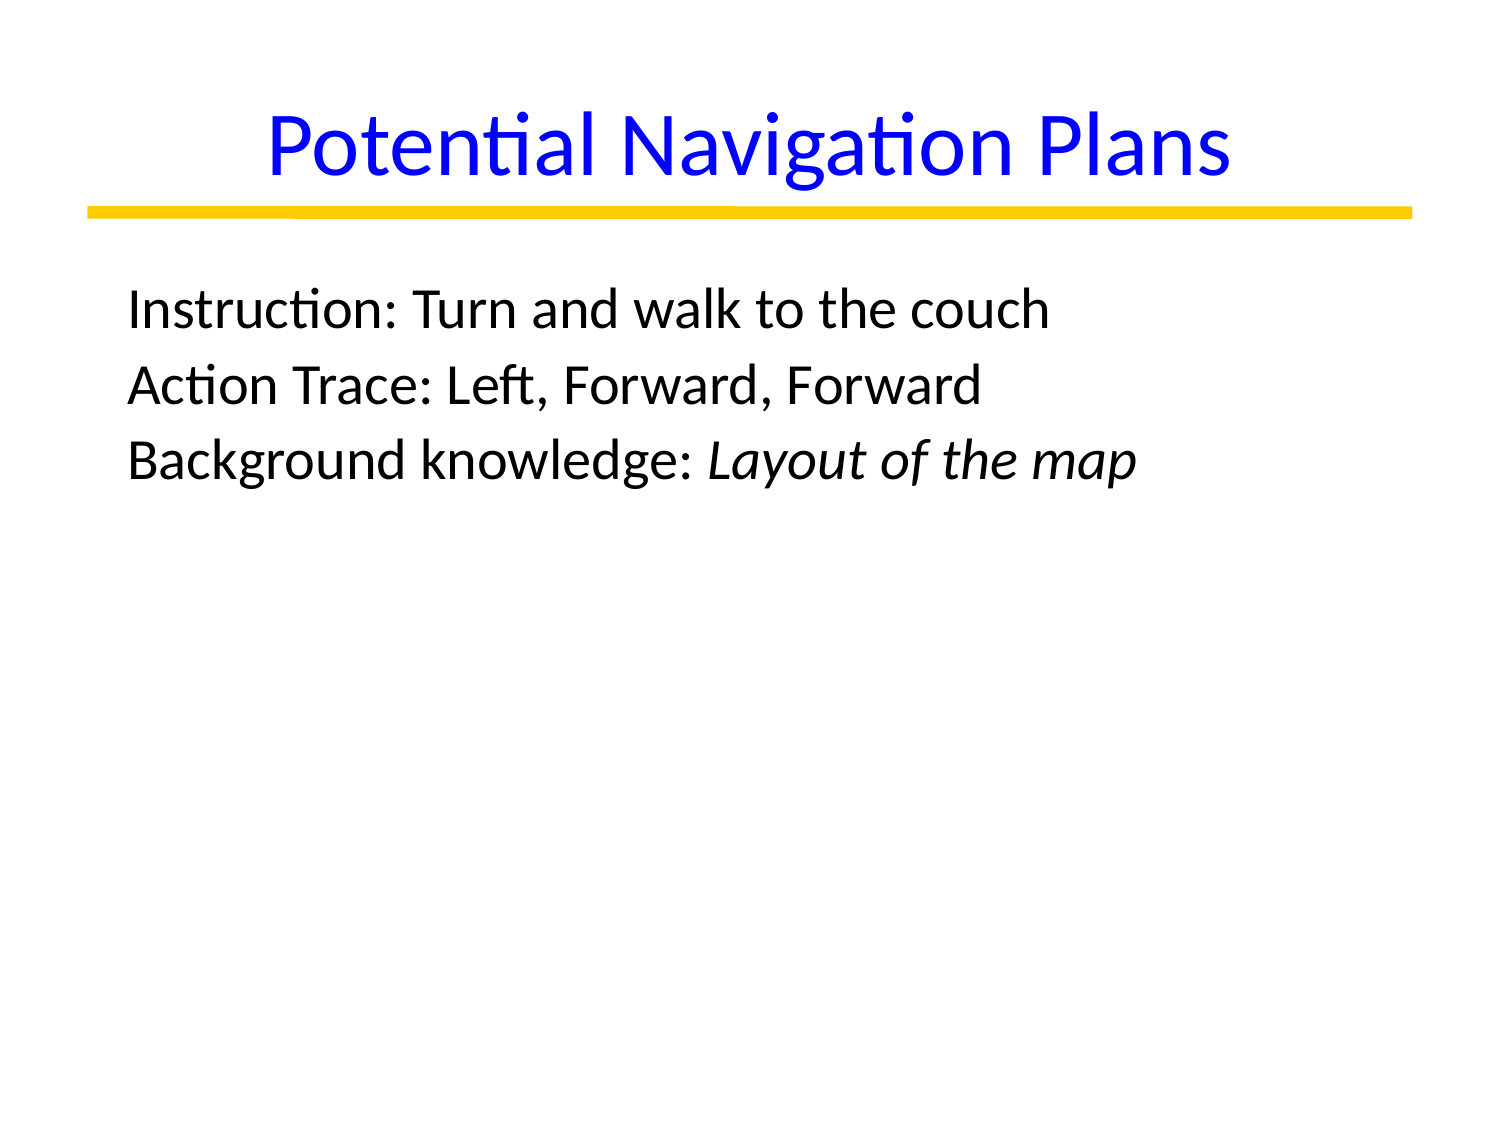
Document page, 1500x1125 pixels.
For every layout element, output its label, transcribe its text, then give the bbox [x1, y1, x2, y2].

title Potential Navigation Plans [75, 45, 1425, 233]
text_box Action Trace: Left, Forward, Forward [112, 339, 1390, 414]
text_box Background knowledge: Layout of the map [112, 414, 1390, 499]
text_box Instruction: Turn and walk to the couch [112, 262, 1390, 339]
